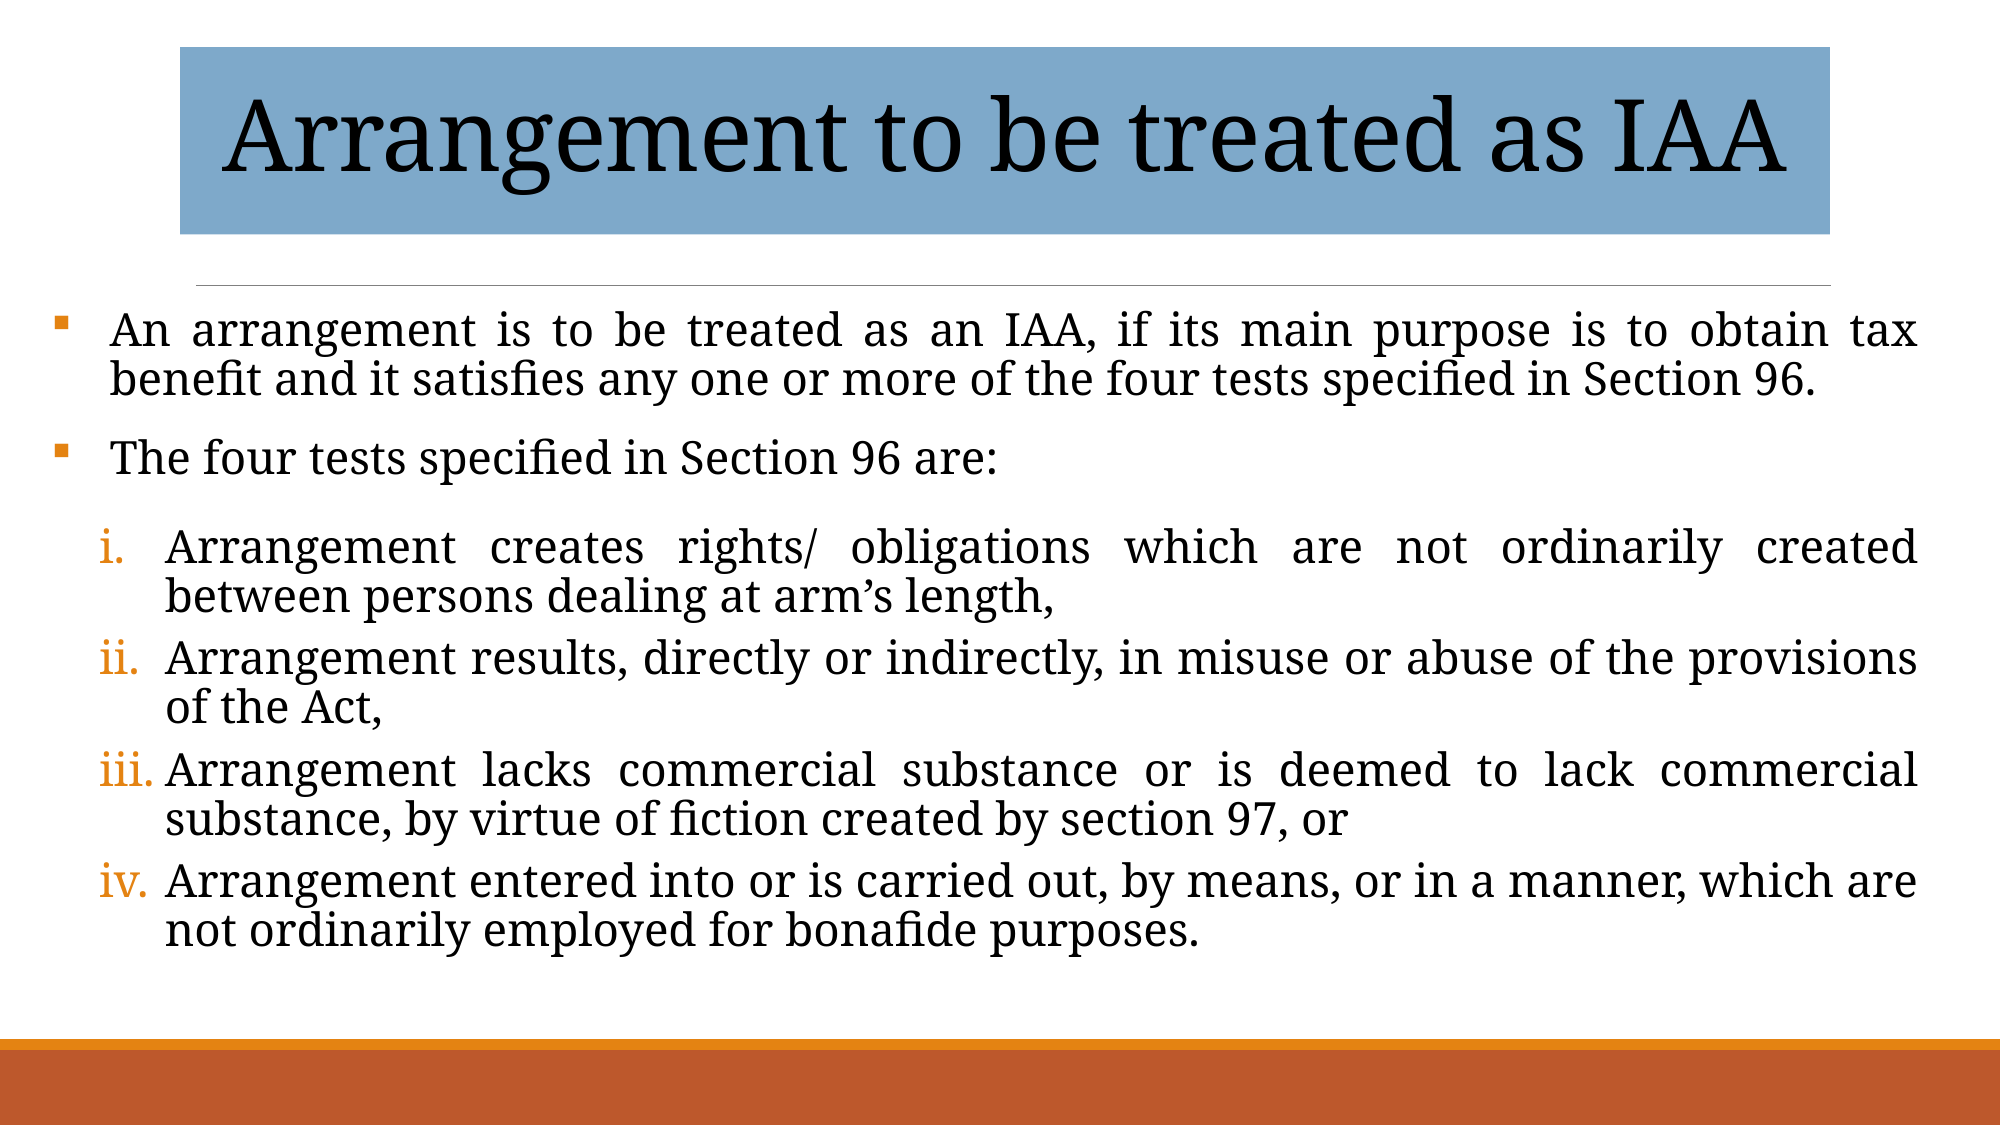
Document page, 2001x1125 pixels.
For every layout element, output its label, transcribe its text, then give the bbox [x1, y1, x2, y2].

list An arrangement is to be treated as an IAA, if its main purpose is to obtain tax benefit and it satisfies any one or more of the four tests specified in Section 96. The four tests specified in Section 96 are: Arrangement creates rights/ obligations which are not ordinarily created between persons dealing at arm’s length, Arrangement results, directly or indirectly, in misuse or abuse of the provisions of the Act, Arrangement lacks commercial substance or is deemed to lack commercial substance, by virtue of fiction created by section 97, or Arrangement entered into or is carried out, by means, or in a manner, which are not ordinarily employed for bonafide purposes. [51, 299, 1920, 1027]
title Arrangement to be treated as IAA [180, 47, 1830, 235]
